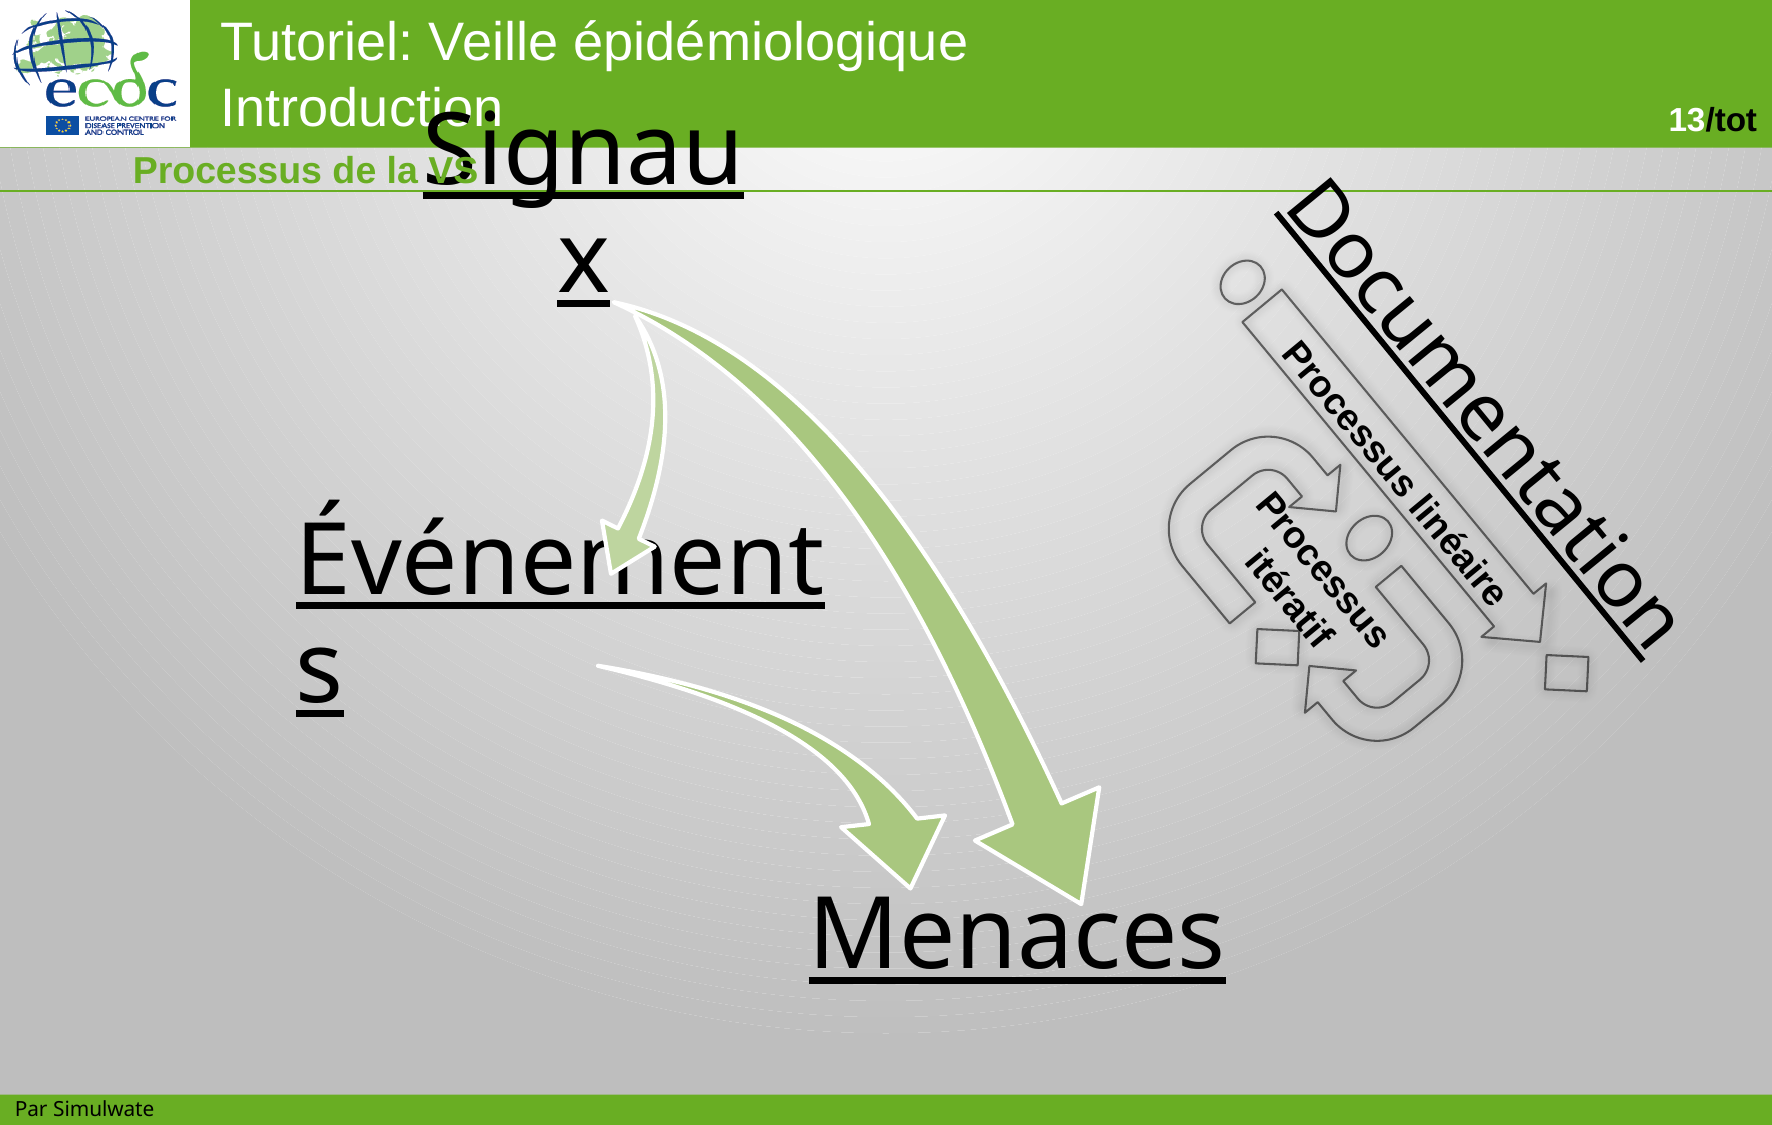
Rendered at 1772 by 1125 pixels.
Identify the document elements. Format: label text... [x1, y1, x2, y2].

text_box Documentation [1214, 98, 1426, 262]
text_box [285, 192, 1283, 1004]
text_box Processus de la VS [118, 144, 731, 200]
text_box Documentation [1472, 318, 1759, 732]
picture [0, 0, 190, 147]
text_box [1197, 263, 1468, 809]
